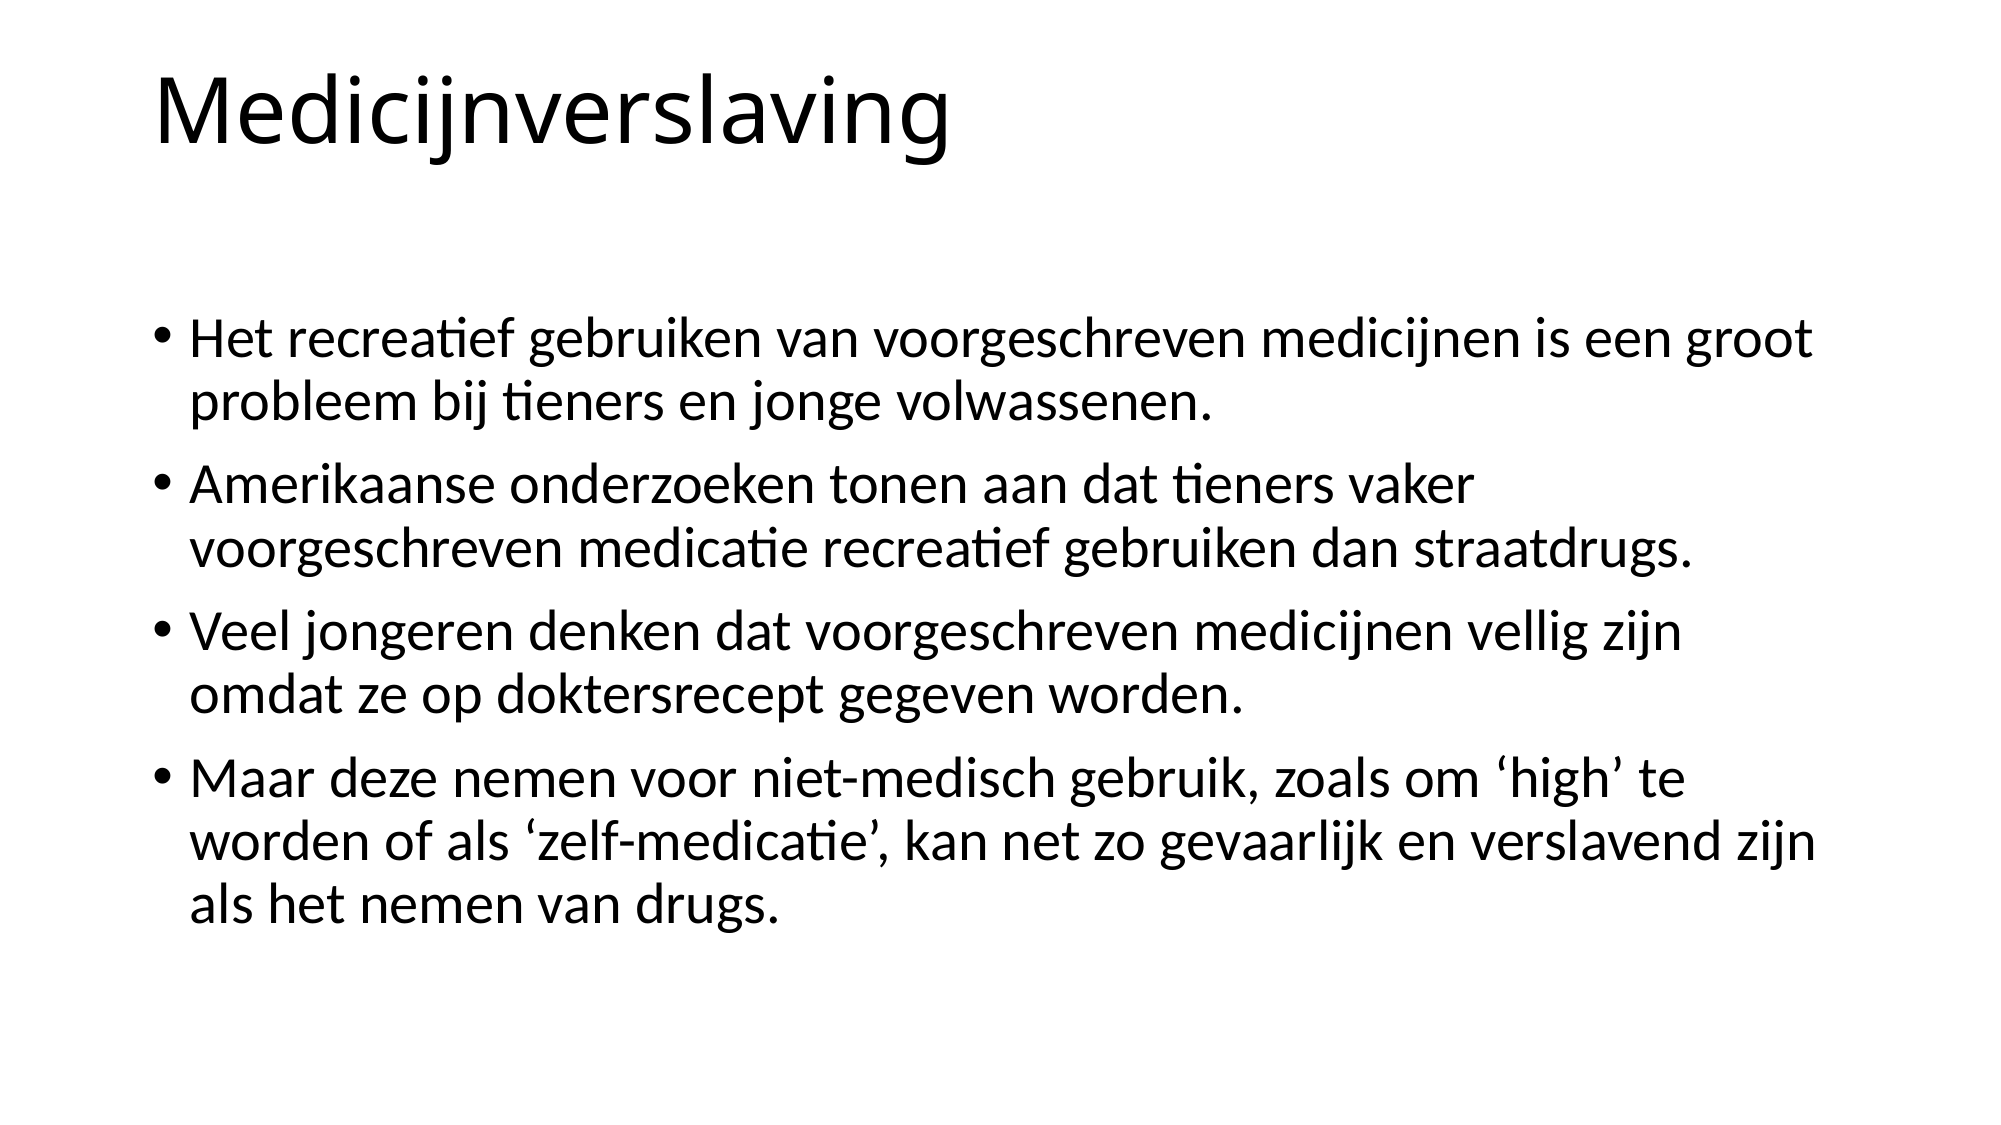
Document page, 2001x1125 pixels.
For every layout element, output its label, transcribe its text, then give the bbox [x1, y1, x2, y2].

title Medicijnverslaving [137, 59, 1863, 278]
list Het recreatief gebruiken van voorgeschreven medicijnen is een groot probleem bij tieners en jonge volwassenen. Amerikaanse onderzoeken tonen aan dat tieners vaker voorgeschreven medicatie recreatief gebruiken dan straatdrugs. Veel jongeren denken dat voorgeschreven medicijnen vellig zijn omdat ze op doktersrecept gegeven worden. Maar deze nemen voor niet-medisch gebruik, zoals om ‘high’ te worden of als ‘zelf-medicatie’, kan net zo gevaarlijk en verslavend zijn als het nemen van drugs. [137, 299, 1863, 1014]
